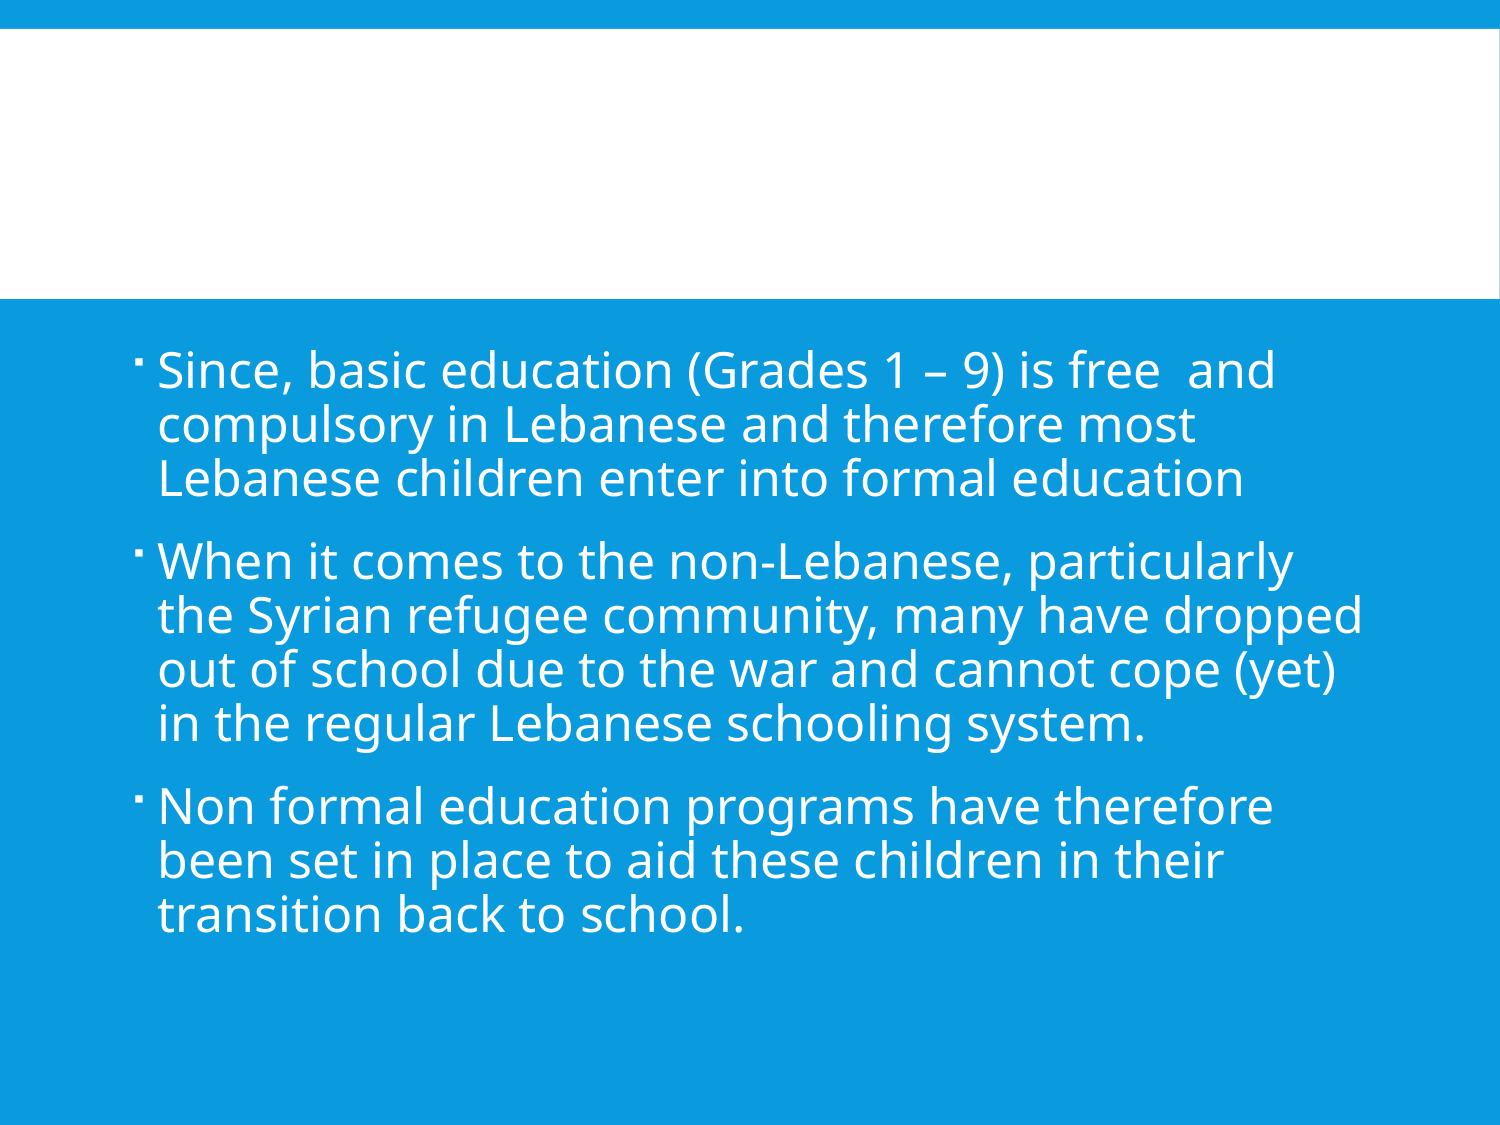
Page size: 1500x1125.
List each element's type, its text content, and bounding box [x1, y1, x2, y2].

list Since, basic education (Grades 1 – 9) is free and compulsory in Lebanese and therefore most Lebanese children enter into formal education When it comes to the non-Lebanese, particularly the Syrian refugee community, many have dropped out of school due to the war and cannot cope (yet) in the regular Lebanese schooling system. Non formal education programs have therefore been set in place to aid these children in their transition back to school. [112, 337, 1388, 1088]
